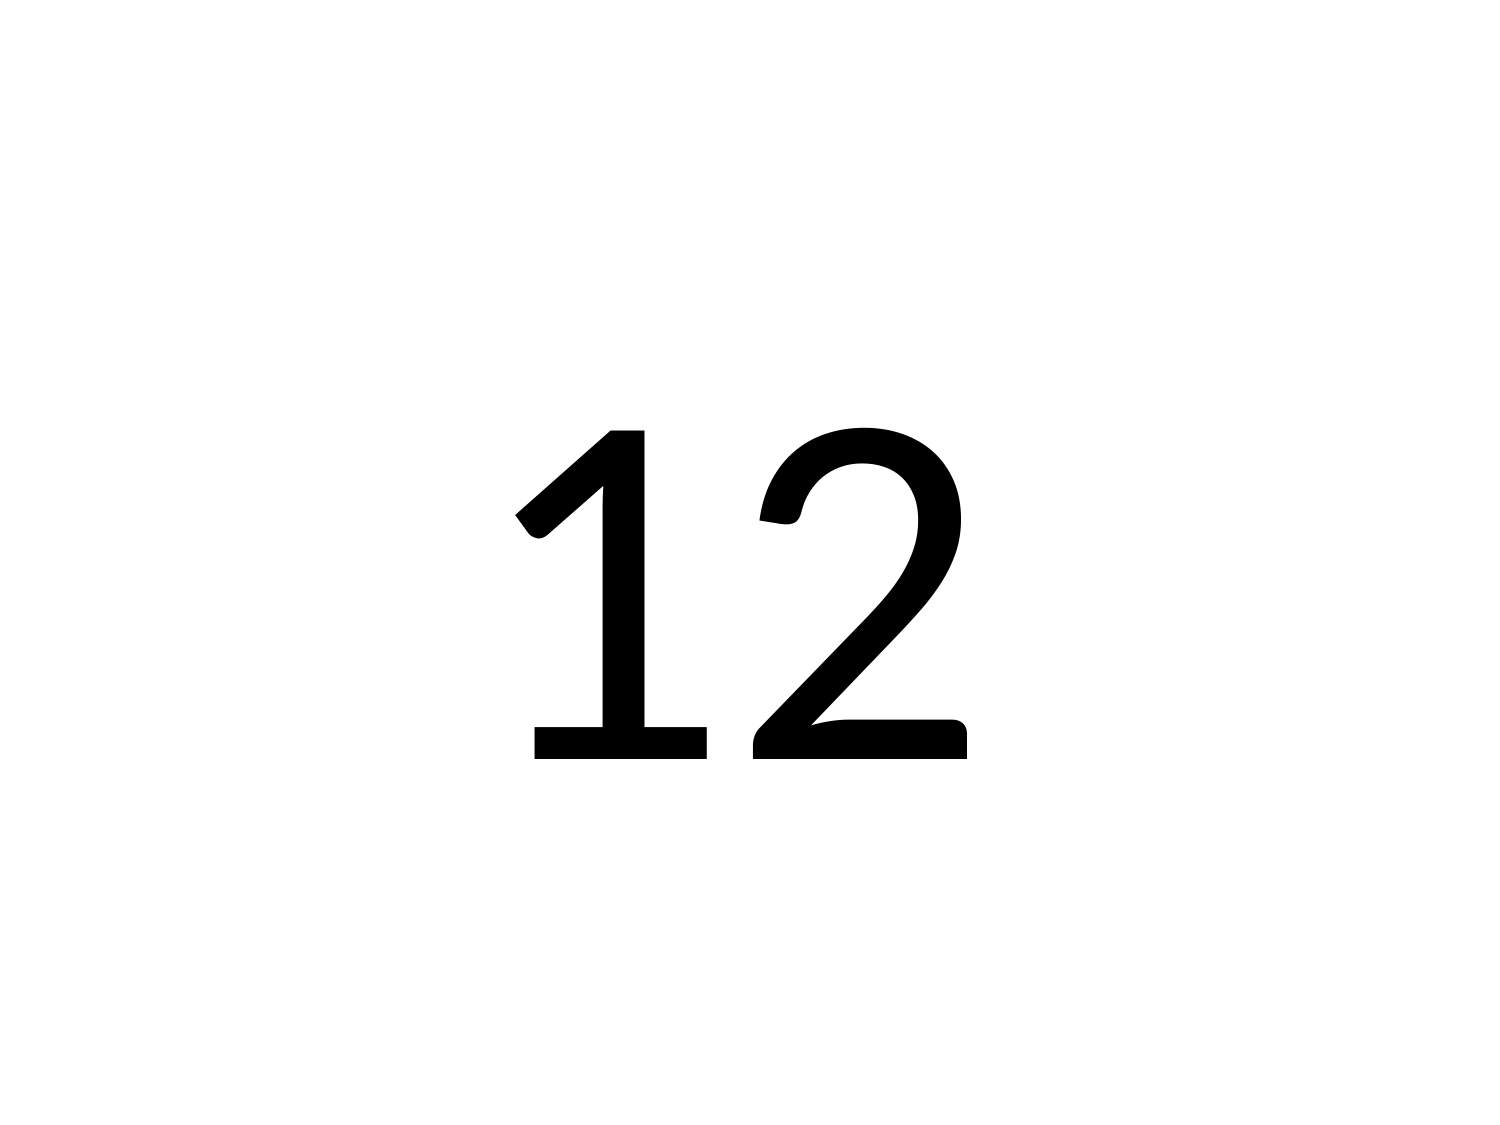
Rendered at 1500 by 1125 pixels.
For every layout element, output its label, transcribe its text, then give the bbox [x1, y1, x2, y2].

text_box 12 [375, 241, 1087, 1109]
